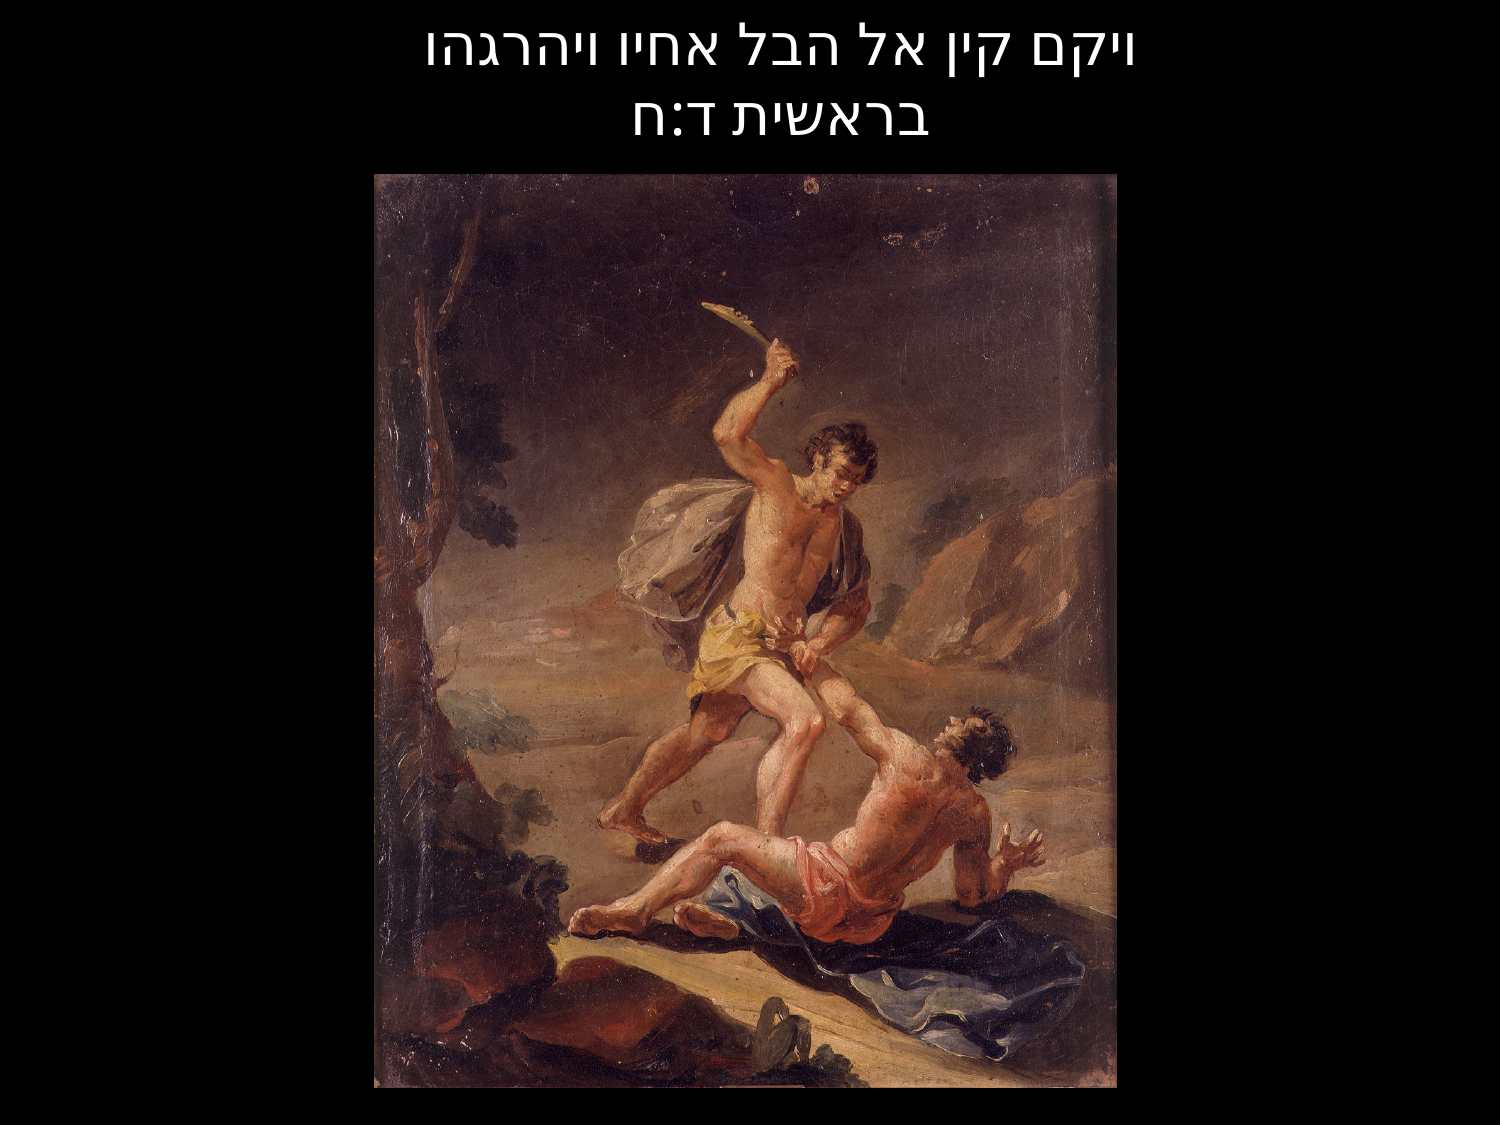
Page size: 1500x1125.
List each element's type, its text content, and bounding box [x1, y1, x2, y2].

text_box ויקם קין אל הבל אחיו ויהרגהו בראשית ד:ח [287, 0, 1275, 155]
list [0, 174, 1500, 1088]
